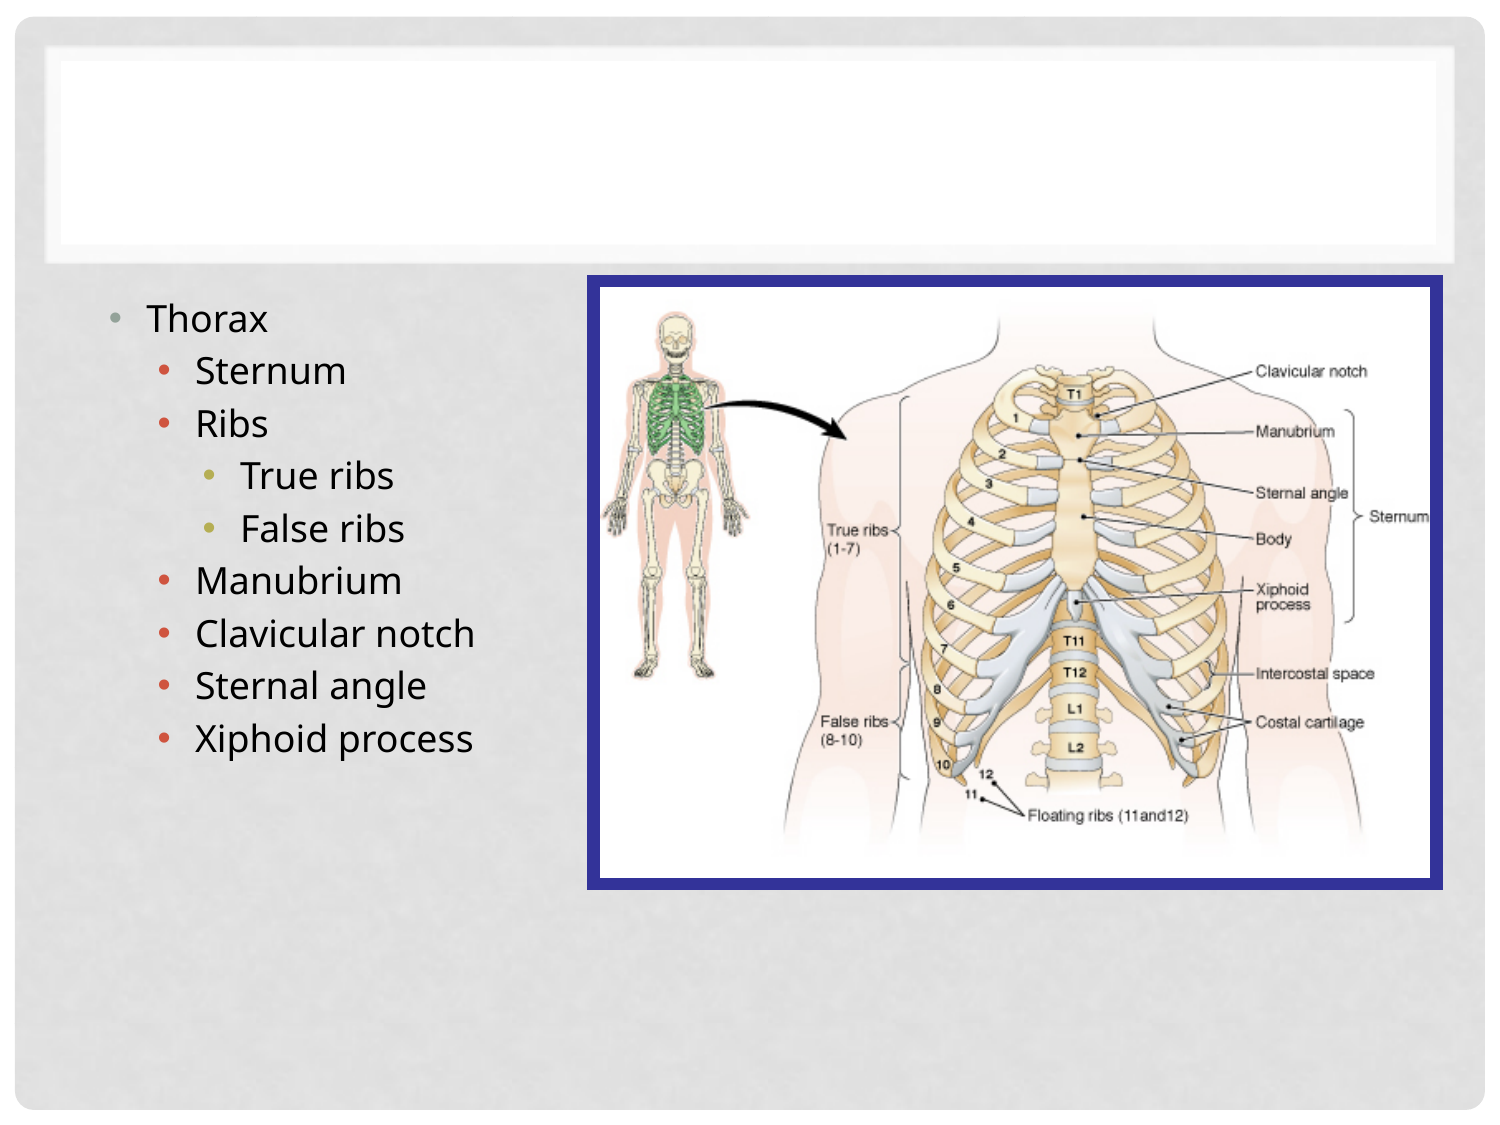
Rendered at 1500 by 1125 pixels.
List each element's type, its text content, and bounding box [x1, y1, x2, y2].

list Thorax Sternum Ribs True ribs False ribs Manubrium Clavicular notch Sternal angle Xiphoid process [75, 287, 675, 1005]
picture [599, 287, 1431, 879]
